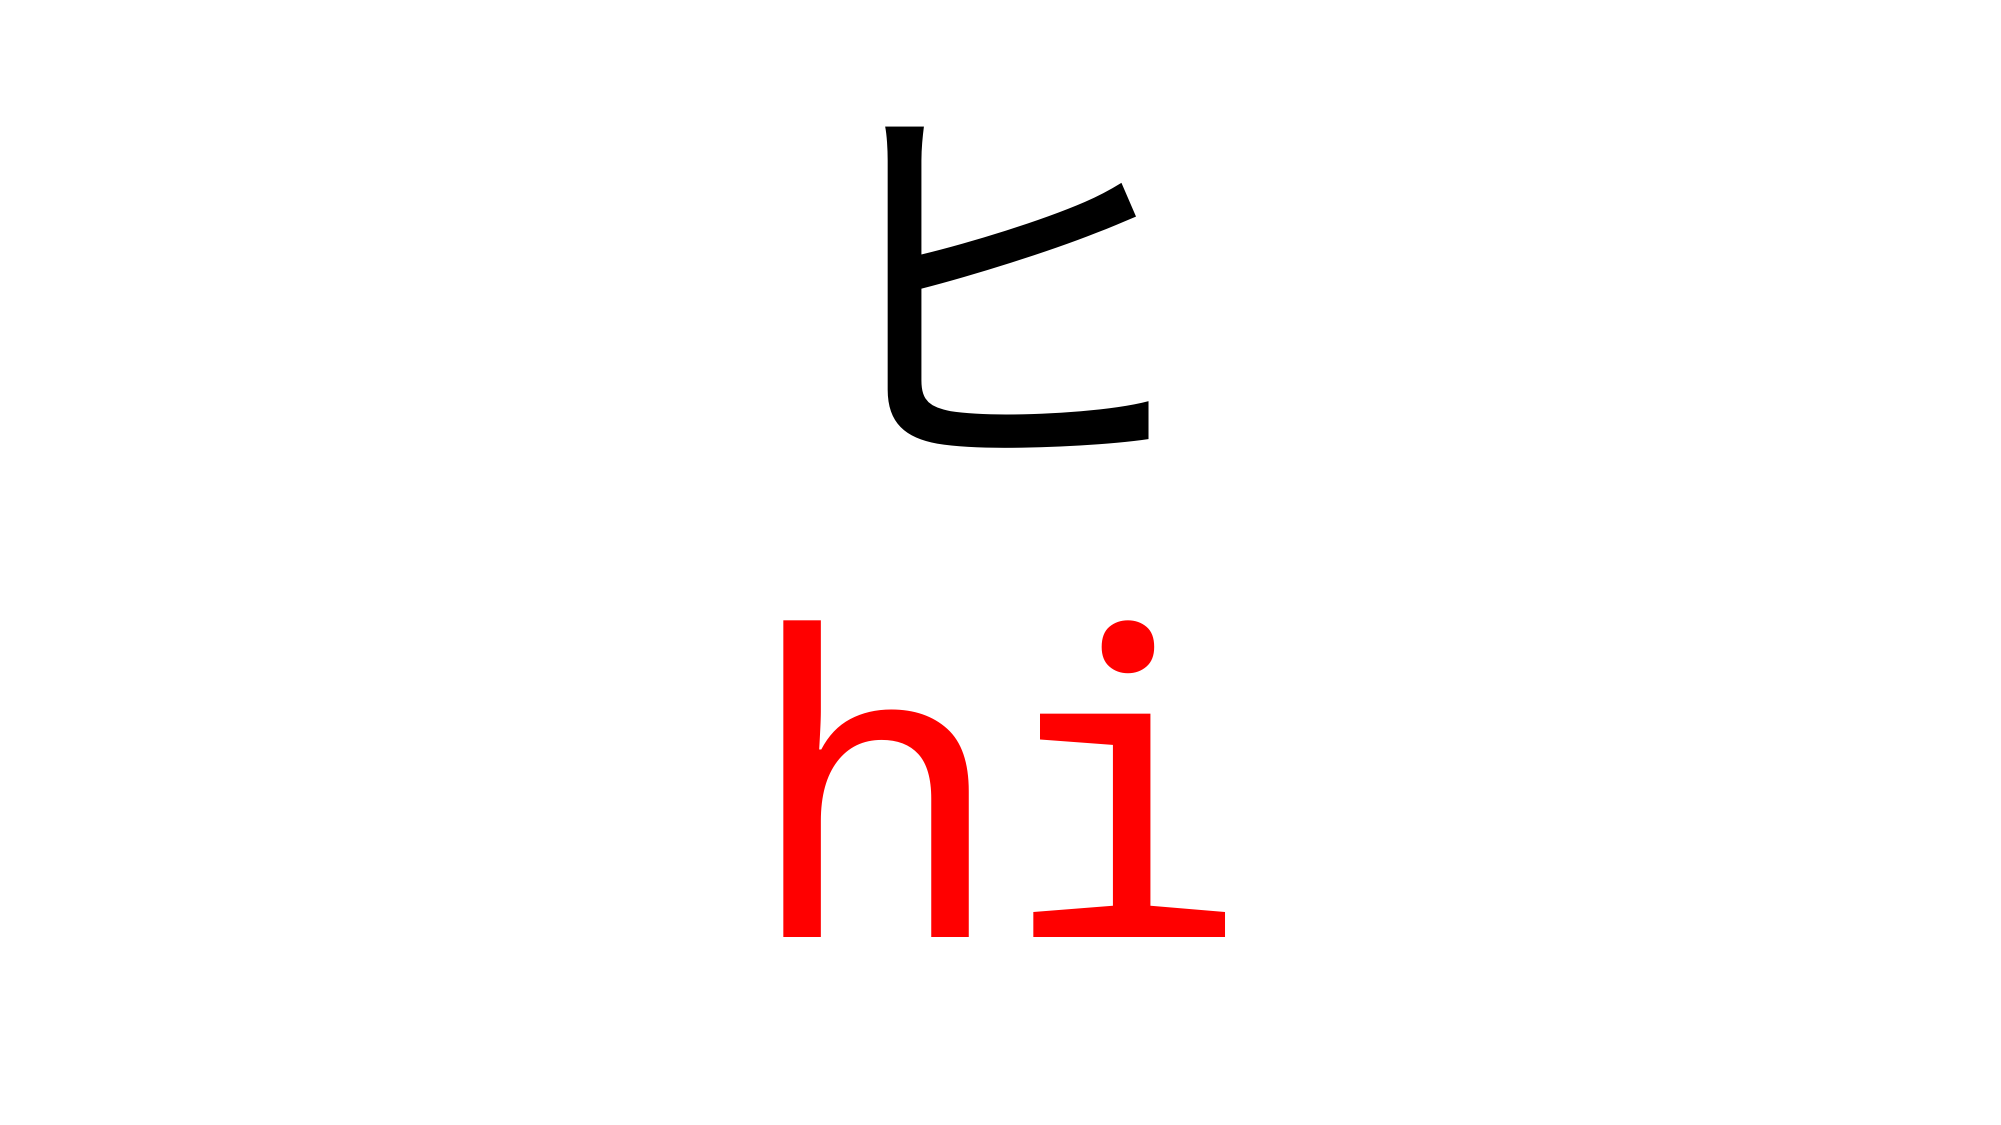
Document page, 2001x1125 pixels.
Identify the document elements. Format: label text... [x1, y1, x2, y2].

text_box hi [249, 562, 1750, 1036]
title ヒ [249, 71, 1750, 545]
